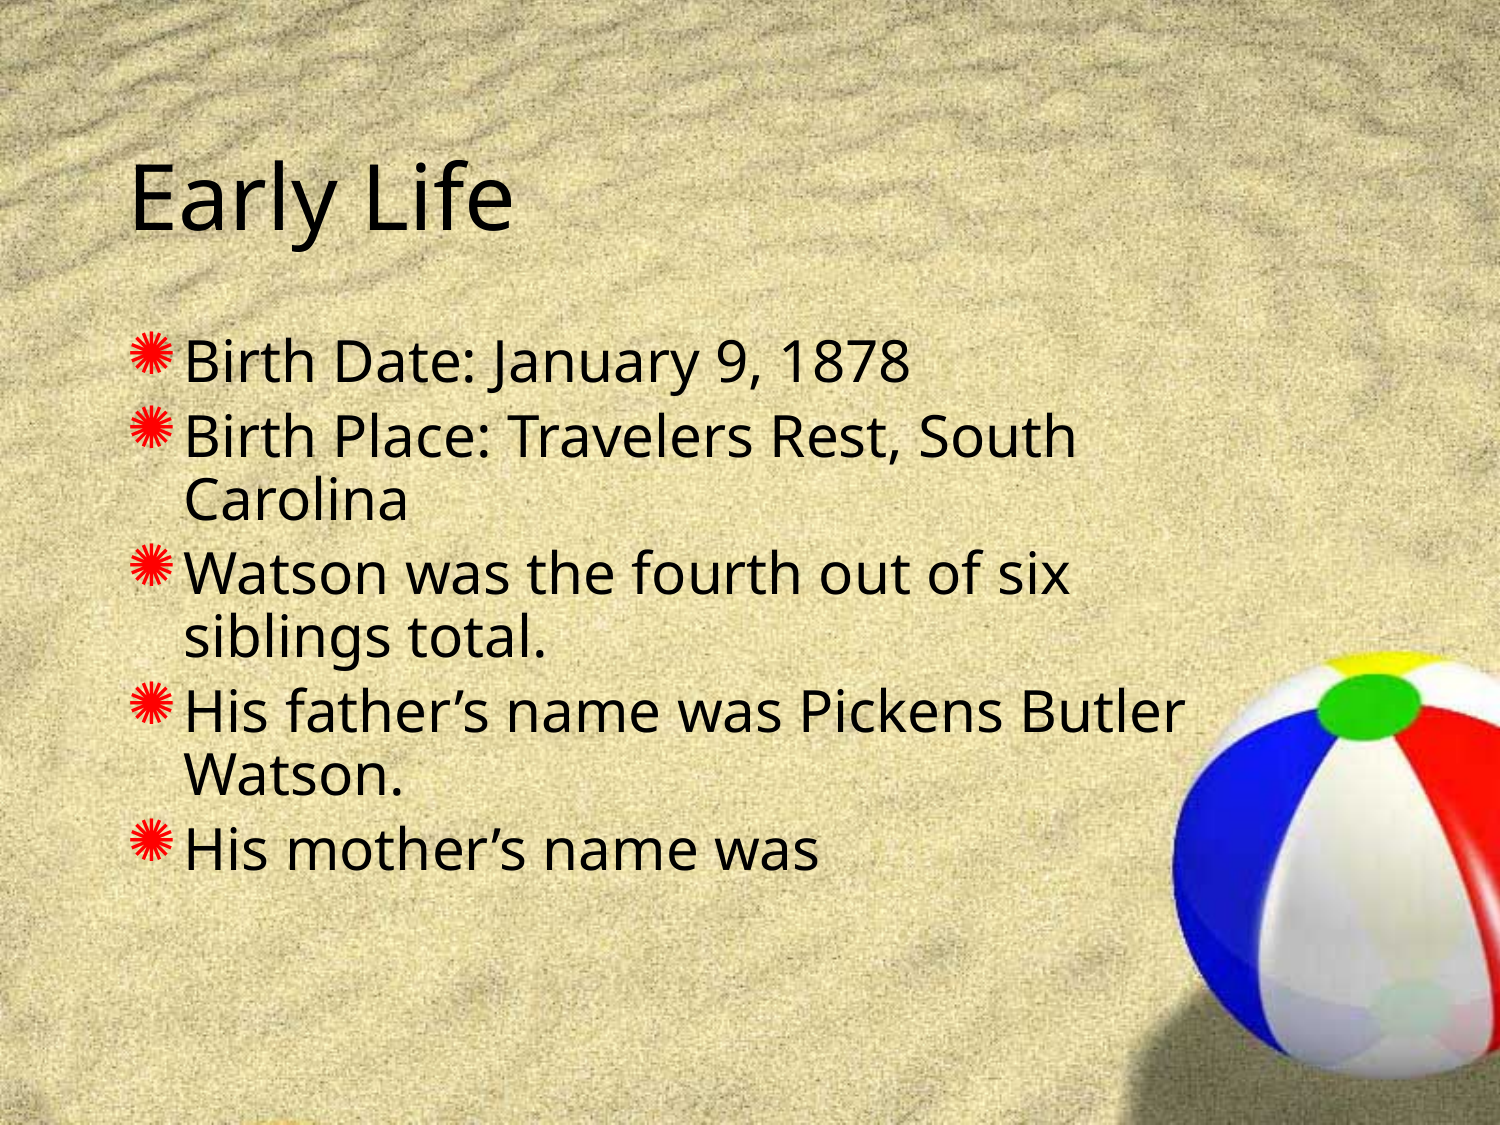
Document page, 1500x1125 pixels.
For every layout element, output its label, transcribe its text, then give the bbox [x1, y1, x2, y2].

title Early Life [112, 99, 1388, 288]
picture [0, 0, 1500, 1125]
list Birth Date: January 9, 1878 Birth Place: Travelers Rest, South Carolina Watson was the fourth out of six siblings total. His father’s name was Pickens Butler Watson. His mother’s name was [112, 324, 1213, 1001]
